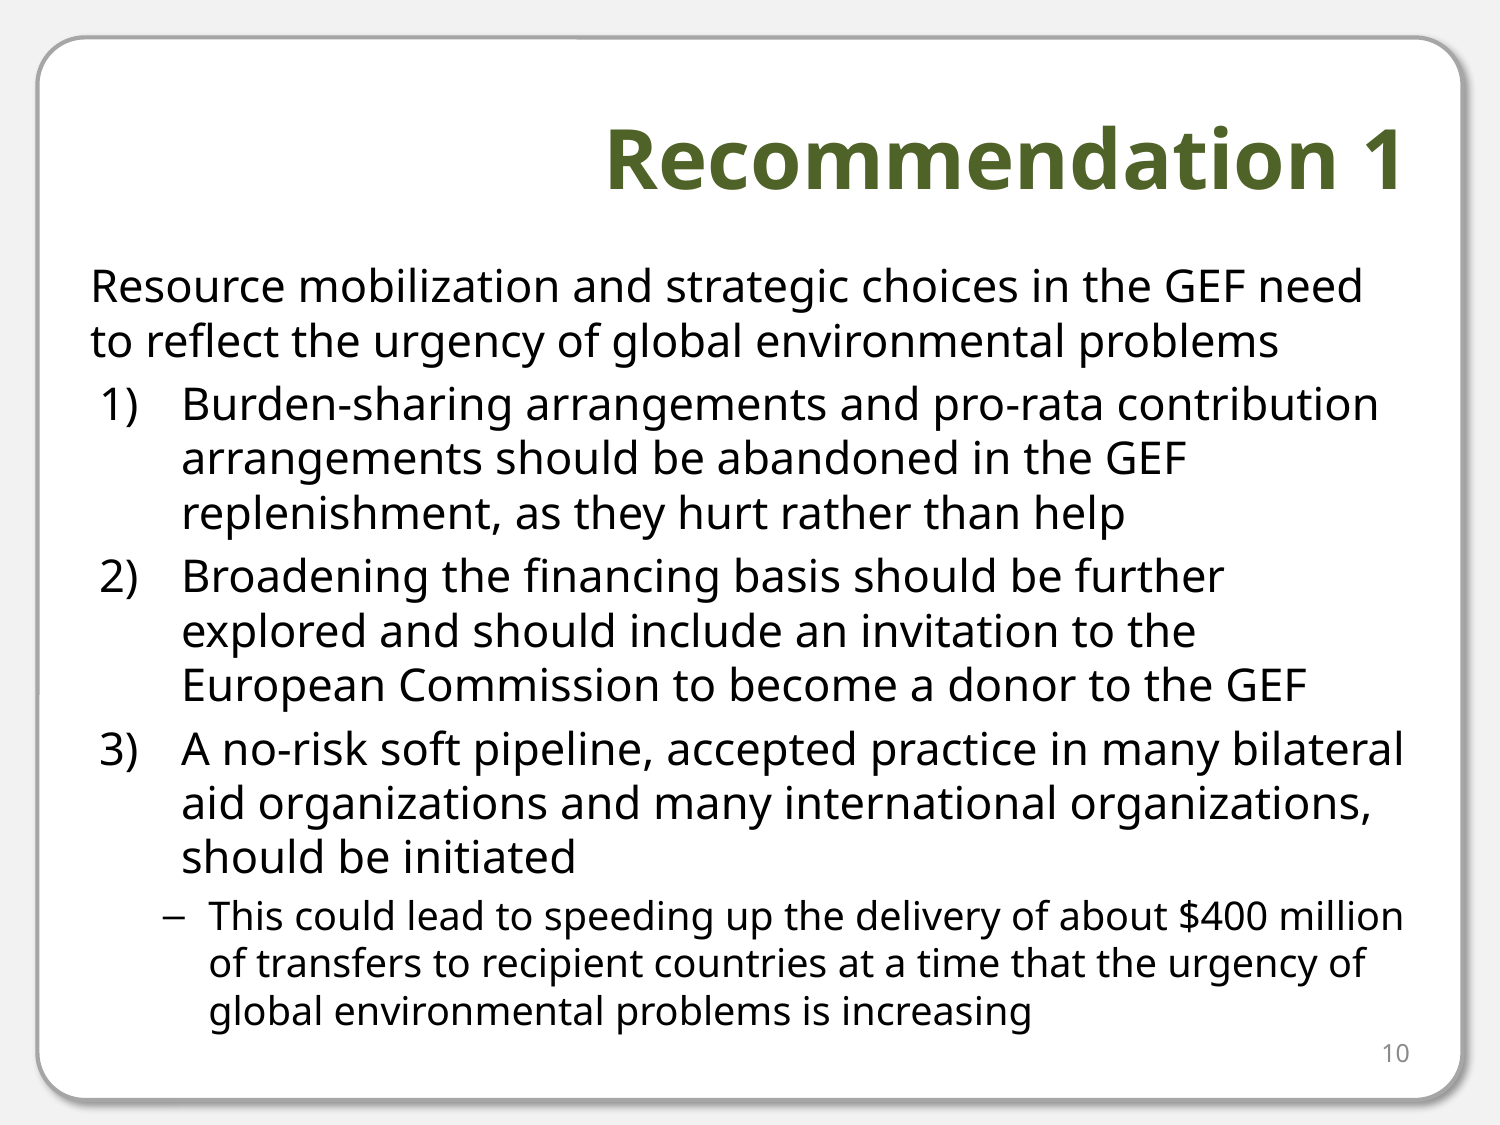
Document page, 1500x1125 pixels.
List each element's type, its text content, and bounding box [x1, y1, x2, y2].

title Recommendation 1 [75, 62, 1425, 249]
list Resource mobilization and strategic choices in the GEF need to reflect the urgency of global environmental problems Burden-sharing arrangements and pro-rata contribution arrangements should be abandoned in the GEF replenishment, as they hurt rather than help Broadening the financing basis should be further explored and should include an invitation to the European Commission to become a donor to the GEF A no-risk soft pipeline, accepted practice in many bilateral aid organizations and many international organizations, should be initiated This could lead to speeding up the delivery of about $400 million of transfers to recipient countries at a time that the urgency of global environmental problems is increasing [75, 249, 1425, 1055]
slide_number 10 [1074, 1025, 1425, 1085]
